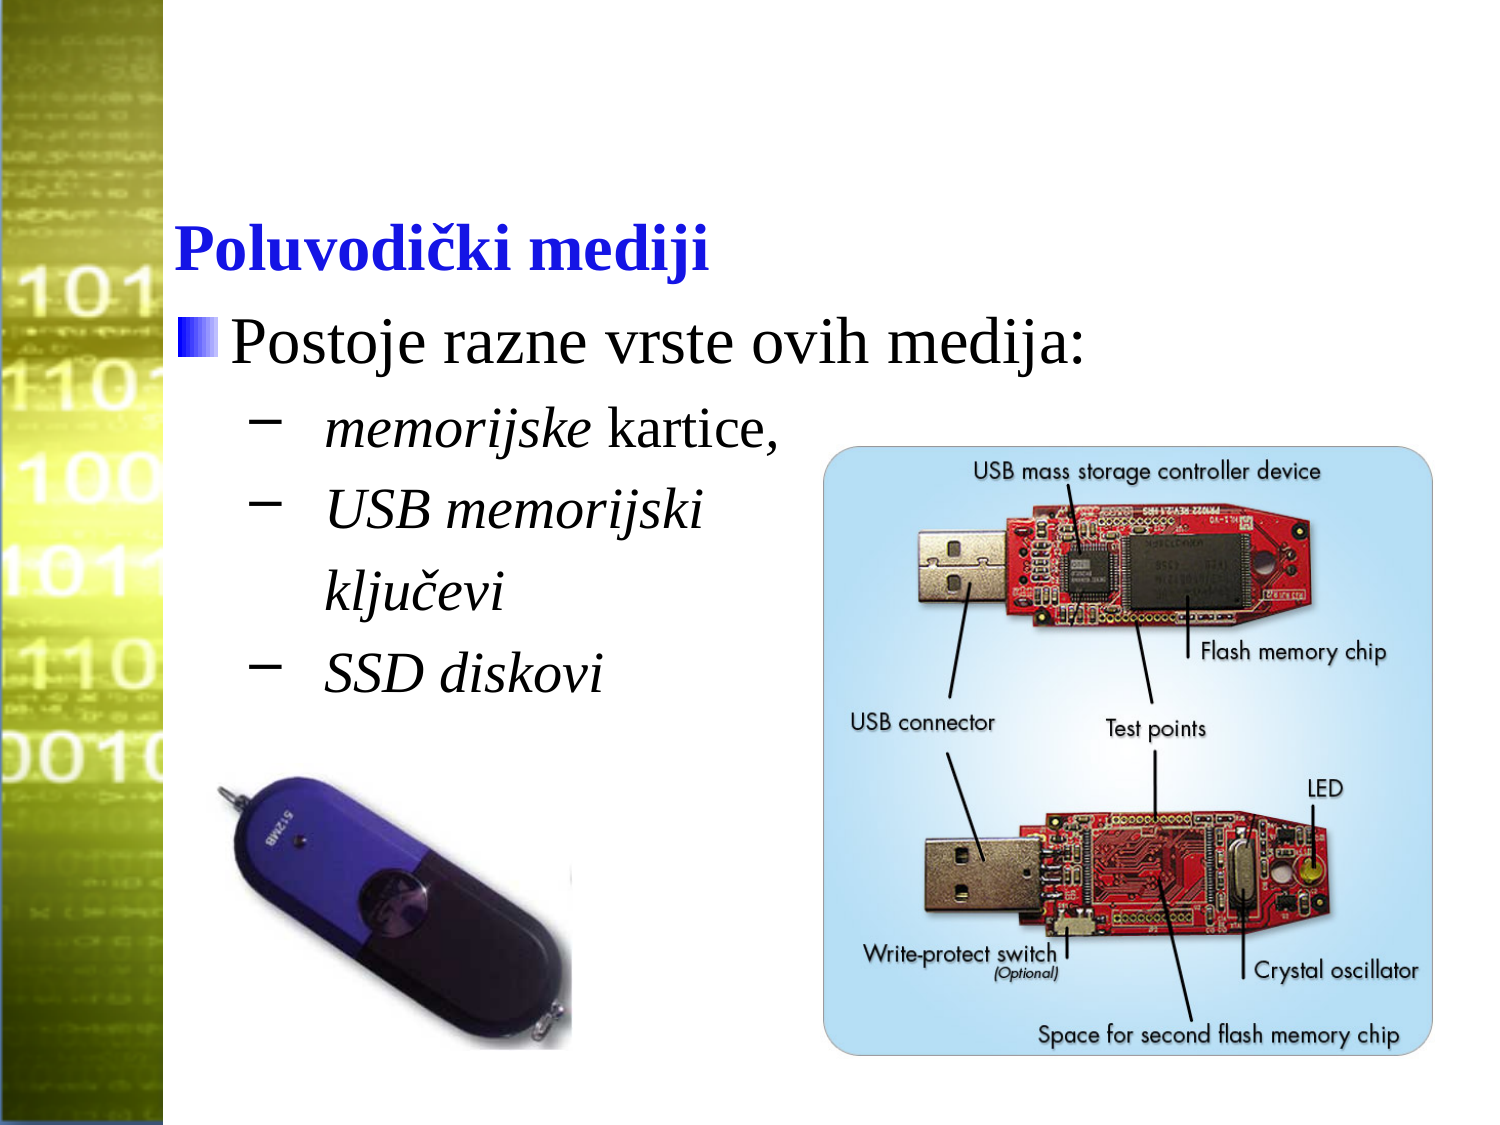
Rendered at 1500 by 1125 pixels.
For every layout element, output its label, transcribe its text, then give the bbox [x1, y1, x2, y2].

list Poluvodički mediji Postoje razne vrste ovih medija: memorijske kartice, USB memorijski ključevi SSD diskovi [166, 196, 1459, 872]
picture [820, 444, 1436, 1059]
picture [206, 763, 574, 1051]
picture [0, 0, 163, 1125]
picture [174, 313, 222, 361]
